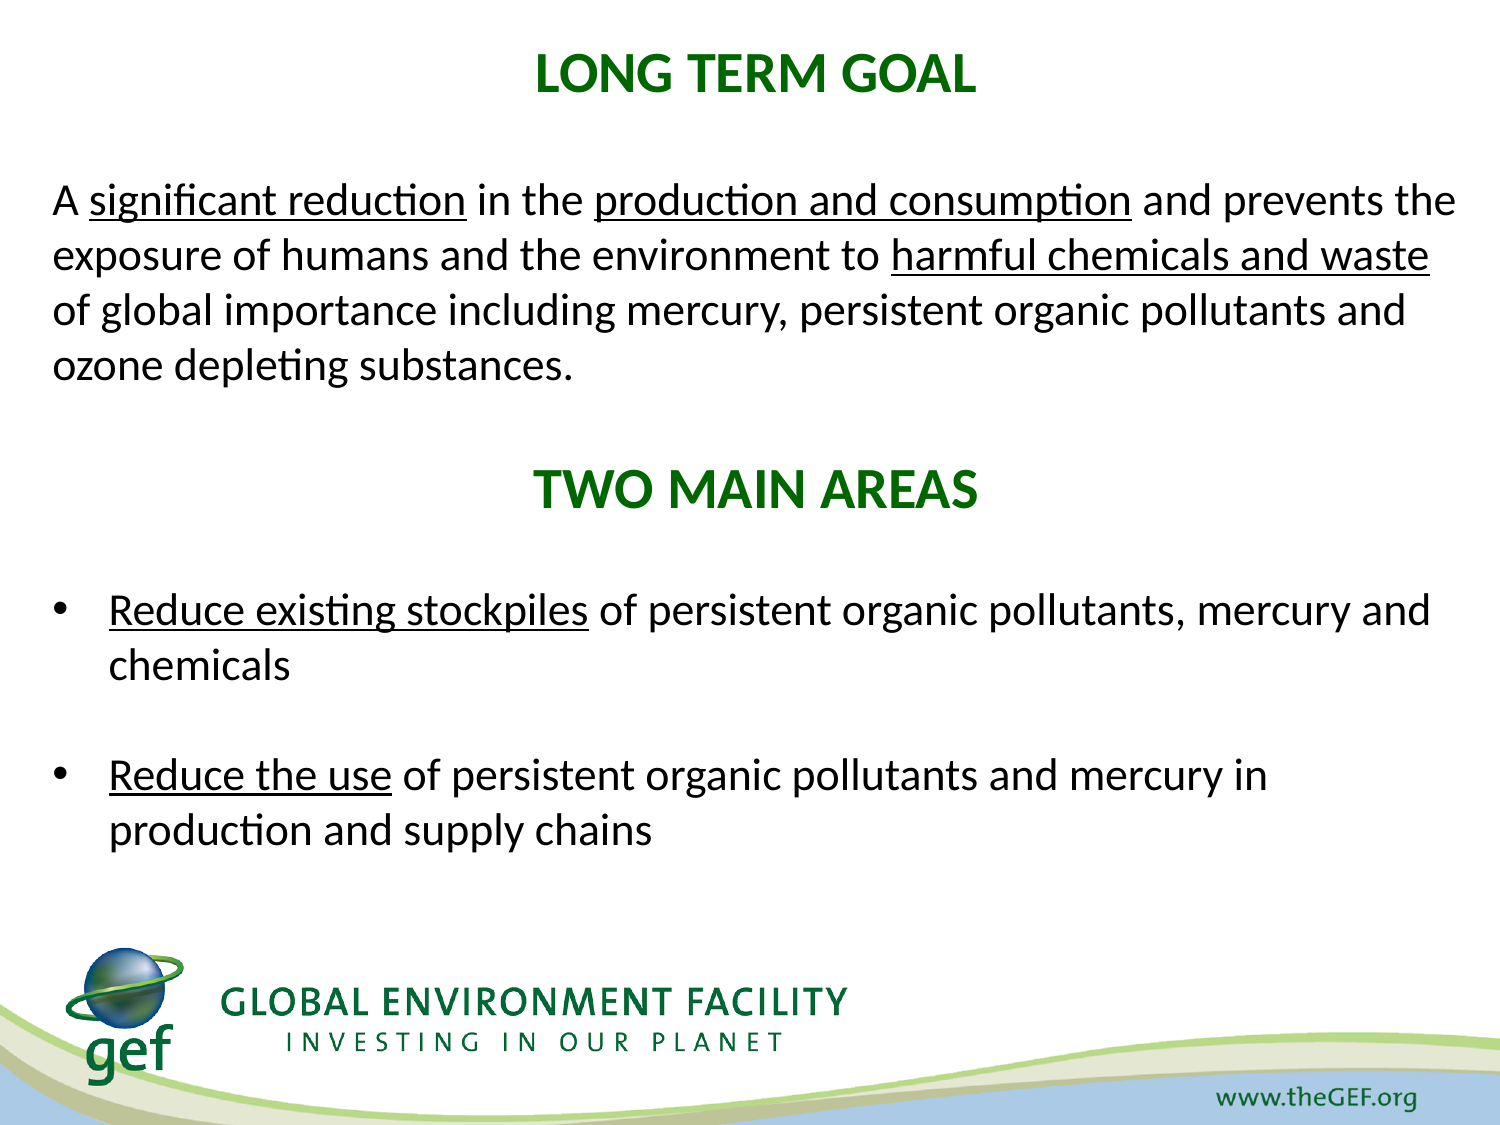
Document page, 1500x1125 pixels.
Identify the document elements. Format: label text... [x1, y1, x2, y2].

text_box A significant reduction in the production and consumption and prevents the exposure of humans and the environment to harmful chemicals and waste of global importance including mercury, persistent organic pollutants and ozone depleting substances. TWO MAIN AREAS Reduce existing stockpiles of persistent organic pollutants, mercury and chemicals Reduce the use of persistent organic pollutants and mercury in production and supply chains [37, 162, 1475, 982]
picture [0, 920, 1500, 1125]
title LONG TERM GOAL [37, 12, 1476, 126]
